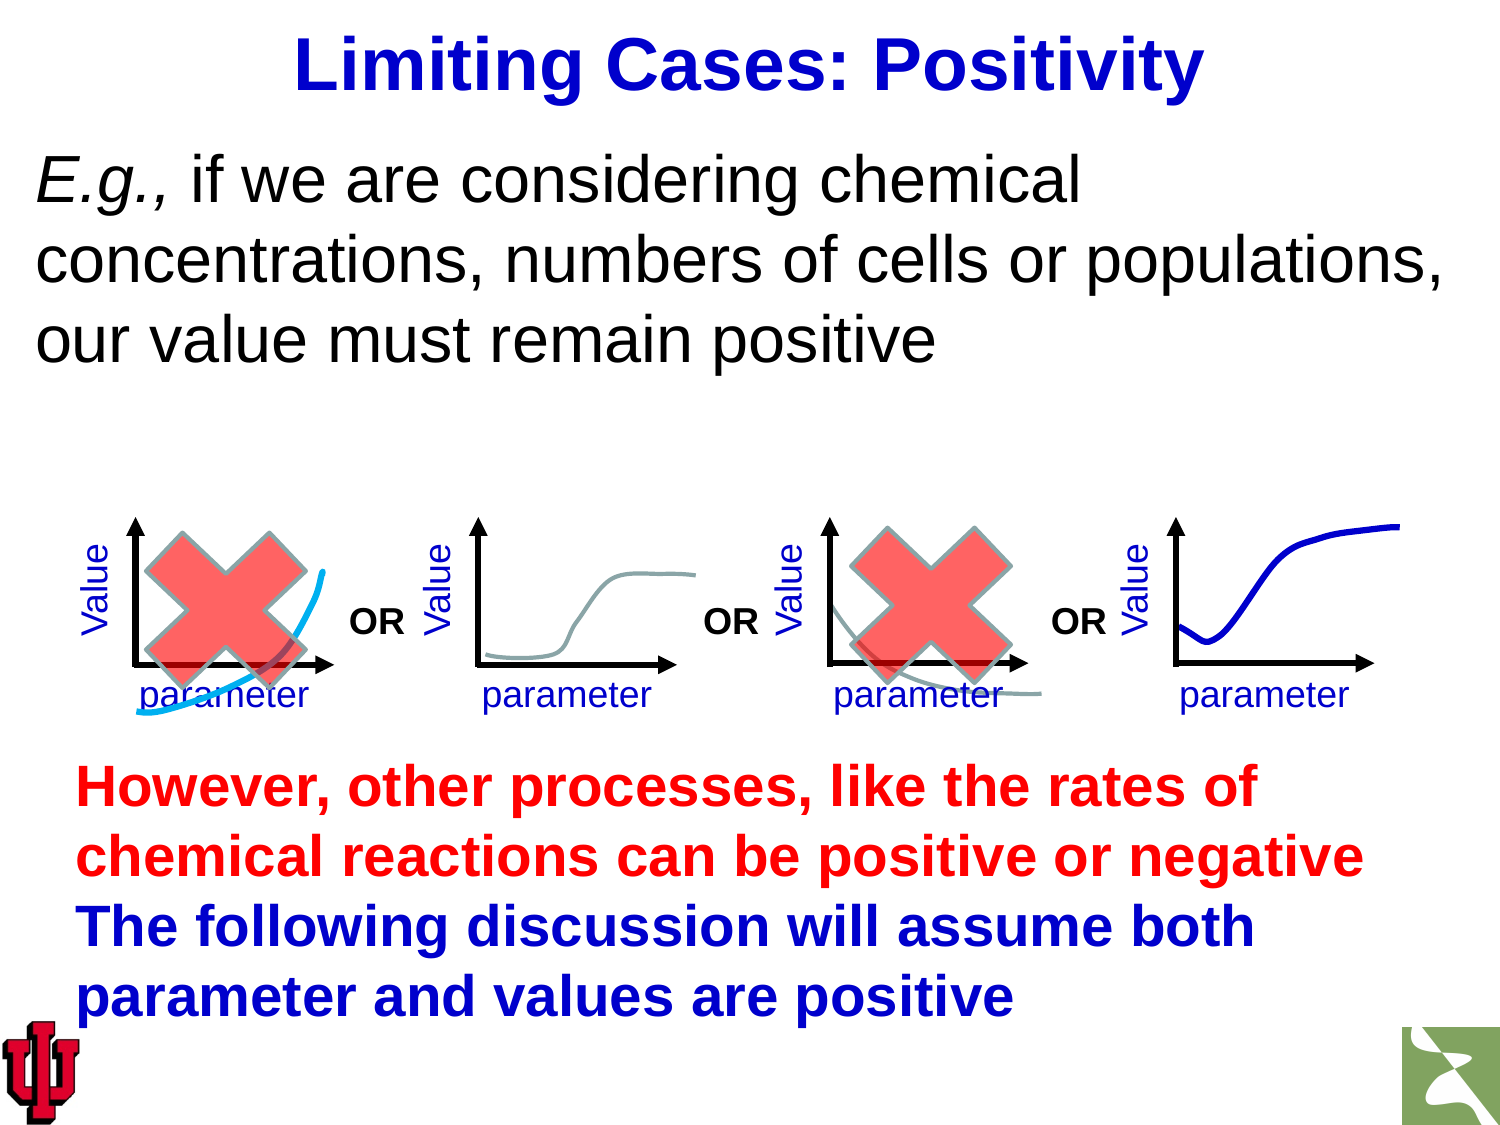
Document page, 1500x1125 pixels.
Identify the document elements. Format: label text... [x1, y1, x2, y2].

text_box E.g., if we are considering chemical concentrations, numbers of cells or populations, our value must remain positive [20, 128, 1463, 383]
text_box However, other processes, like the rates of chemical reactions can be positive or negative The following discussion will assume both parameter and values are positive [60, 740, 1500, 1036]
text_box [62, 516, 1400, 724]
title Limiting Cases: Positivity [0, 0, 1500, 130]
picture [1402, 1027, 1500, 1125]
picture [0, 1020, 80, 1125]
